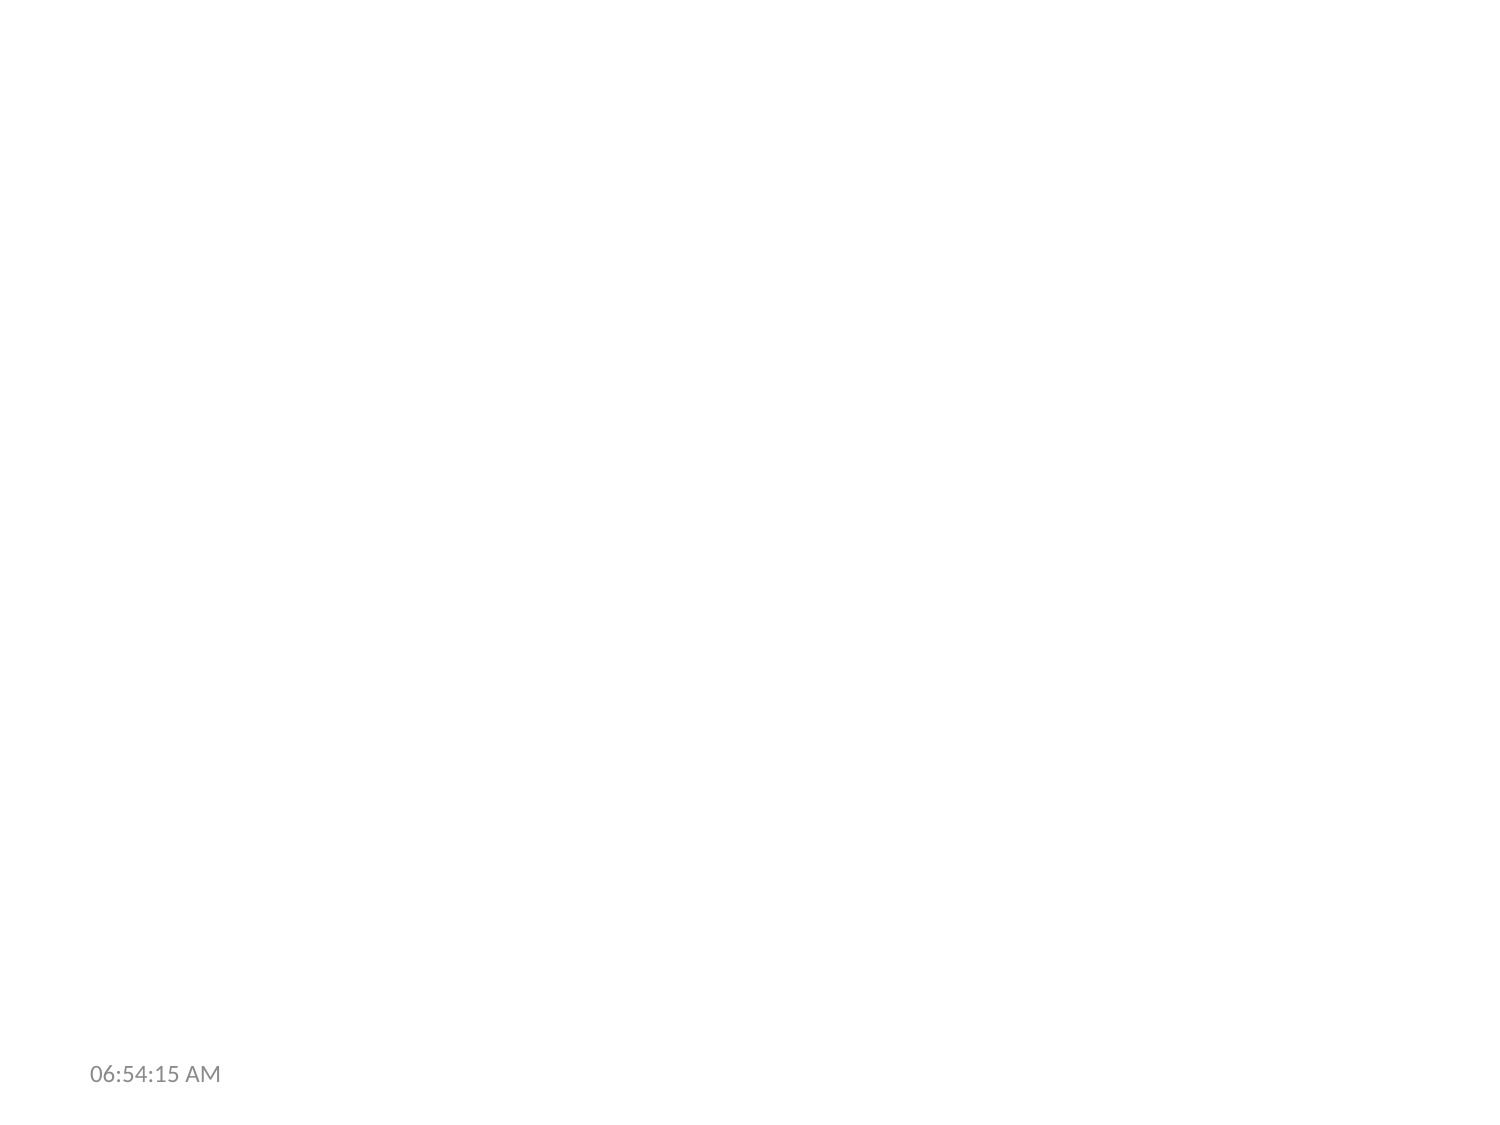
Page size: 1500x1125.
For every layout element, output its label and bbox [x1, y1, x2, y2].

slide_number [75, 1042, 425, 1103]
